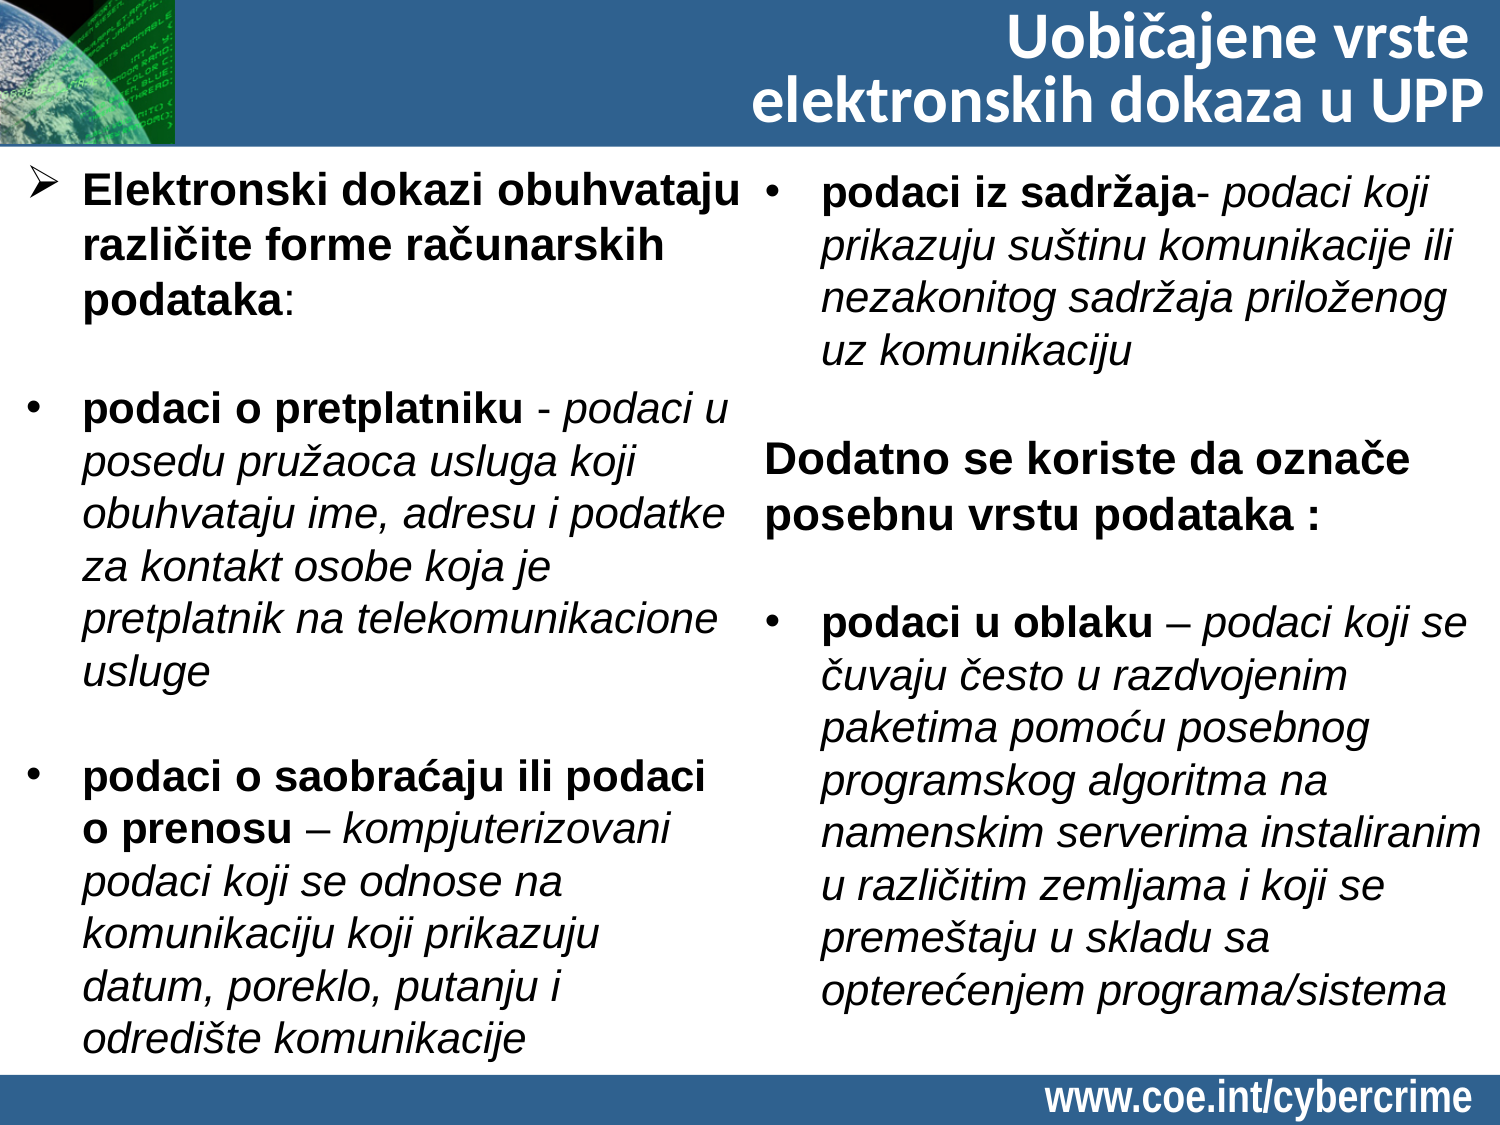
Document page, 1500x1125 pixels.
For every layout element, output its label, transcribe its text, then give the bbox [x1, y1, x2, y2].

text_box Elektronski dokazi obuhvataju različite forme računarskih podataka: podaci o pretplatniku - podaci u posedu pružaoca usluga koji obuhvataju ime, adresu i podatke za kontakt osobe koja je pretplatnik na telekomunikacione usluge podaci o saobraćaju ili podaci o prenosu – kompjuterizovani podaci koji se odnose na komunikaciju koji prikazuju datum, poreklo, putanju i odredište komunikacije [11, 152, 762, 1070]
text_box podaci iz sadržaja- podaci koji prikazuju suštinu komunikacije ili nezakonitog sadržaja priloženog uz komunikaciju Dodatno se koriste da označe posebnu vrstu podataka : podaci u oblaku – podaci koji se čuvaju često u razdvojenim paketima pomoću posebnog programskog algoritma na namenskim serverima instaliranim u različitim zemljama i koji se premeštaju u skladu sa opterećenjem programa/sistema [762, 156, 1500, 1022]
text_box [0, 1073, 1030, 1125]
text_box Uobičajene vrste elektronskih dokaza u UPP [177, 0, 1500, 149]
text_box www.coe.int/cybercrime [1030, 1059, 1500, 1125]
picture [0, 0, 175, 144]
